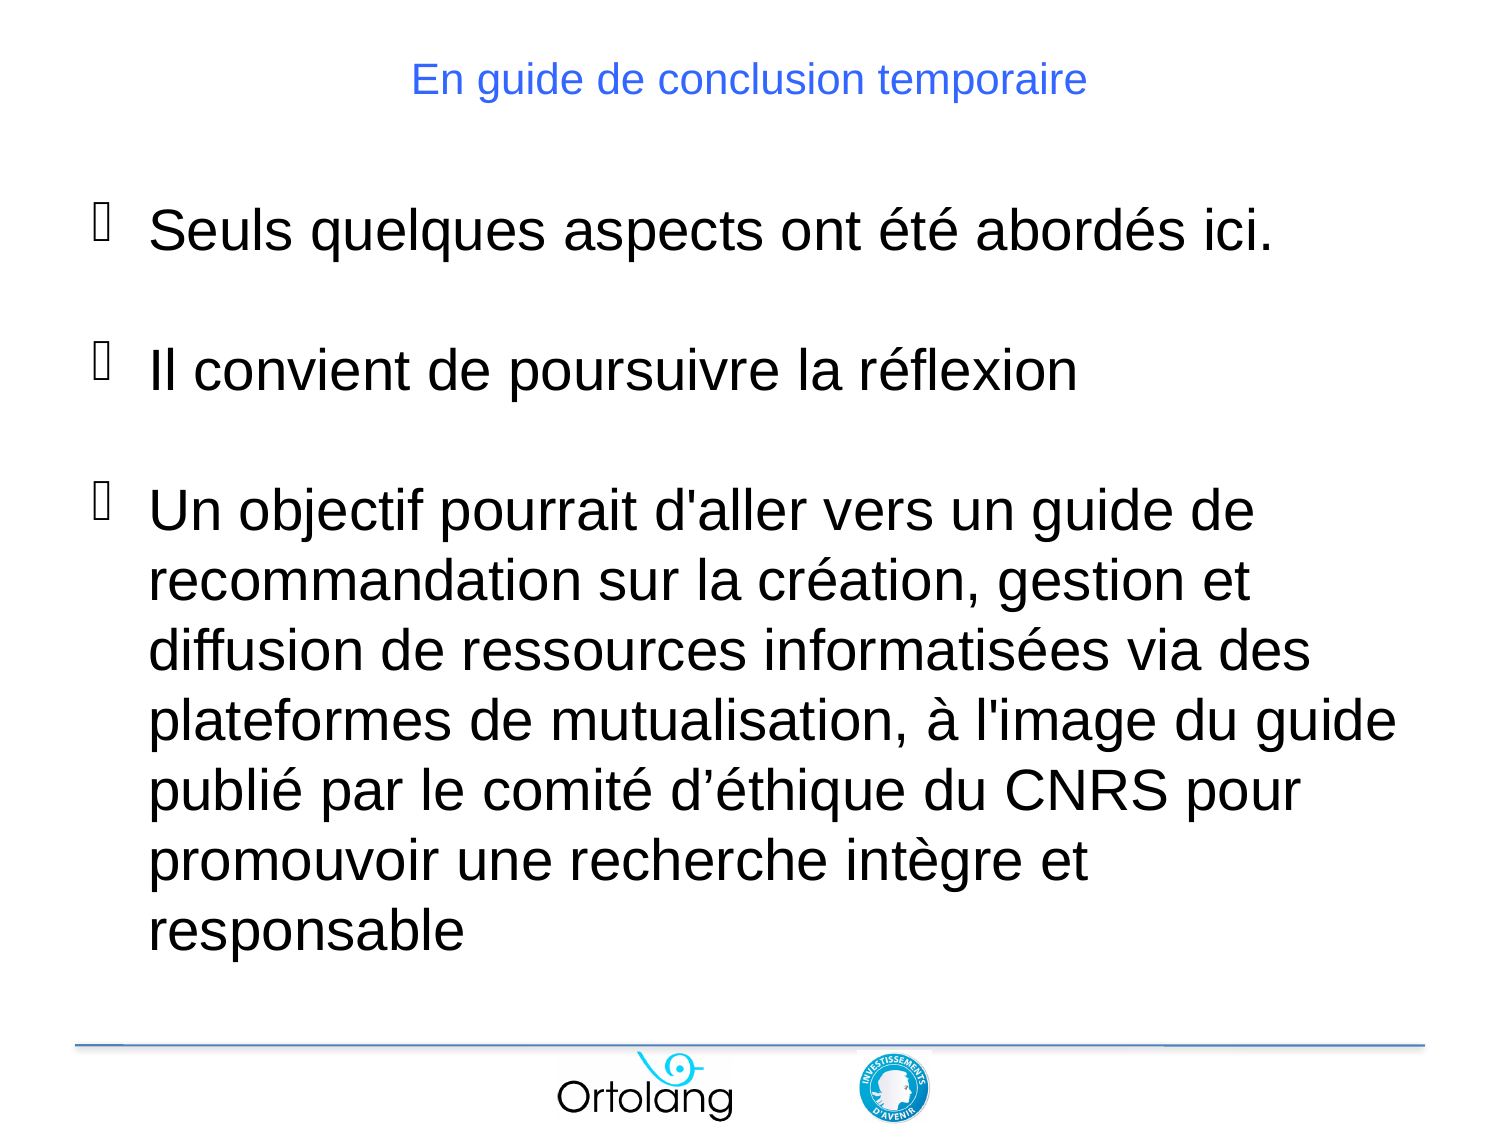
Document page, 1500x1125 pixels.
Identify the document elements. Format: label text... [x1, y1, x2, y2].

picture [857, 1050, 932, 1125]
picture [555, 1050, 733, 1122]
title En guide de conclusion temporaire [75, 42, 1425, 112]
list Seuls quelques aspects ont été abordés ici. Il convient de poursuivre la réflexion Un objectif pourrait d'aller vers un guide de recommandation sur la création, gestion et diffusion de ressources informatisées via des plateformes de mutualisation, à l'image du guide publié par le comité d’éthique du CNRS pour promouvoir une recherche intègre et responsable [76, 184, 1427, 1035]
